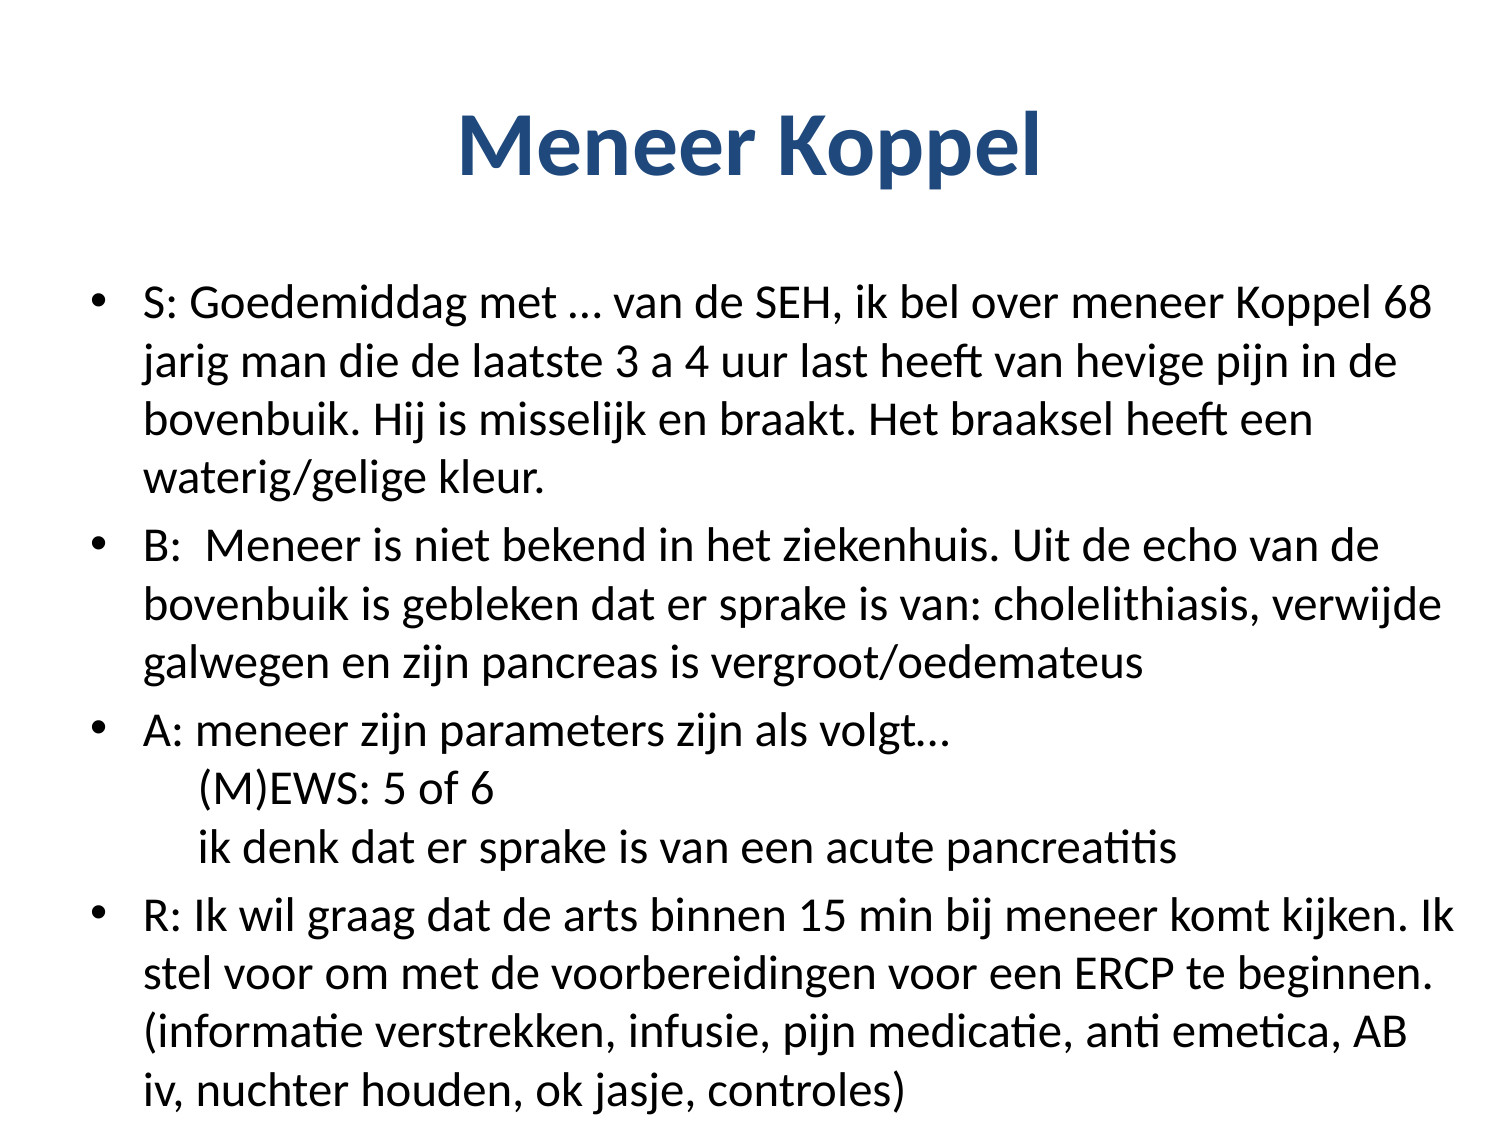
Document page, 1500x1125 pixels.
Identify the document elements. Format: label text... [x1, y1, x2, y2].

list S: Goedemiddag met … van de SEH, ik bel over meneer Koppel 68 jarig man die de laatste 3 a 4 uur last heeft van hevige pijn in de bovenbuik. Hij is misselijk en braakt. Het braaksel heeft een waterig/gelige kleur. B: Meneer is niet bekend in het ziekenhuis. Uit de echo van de bovenbuik is gebleken dat er sprake is van: cholelithiasis, verwijde galwegen en zijn pancreas is vergroot/oedemateus A: meneer zijn parameters zijn als volgt… (M)EWS: 5 of 6 ik denk dat er sprake is van een acute pancreatitis R: Ik wil graag dat de arts binnen 15 min bij meneer komt kijken. Ik stel voor om met de voorbereidingen voor een ERCP te beginnen. (informatie verstrekken, infusie, pijn medicatie, anti emetica, AB iv, nuchter houden, ok jasje, controles) [75, 262, 1471, 1125]
title Meneer Koppel [75, 45, 1425, 233]
